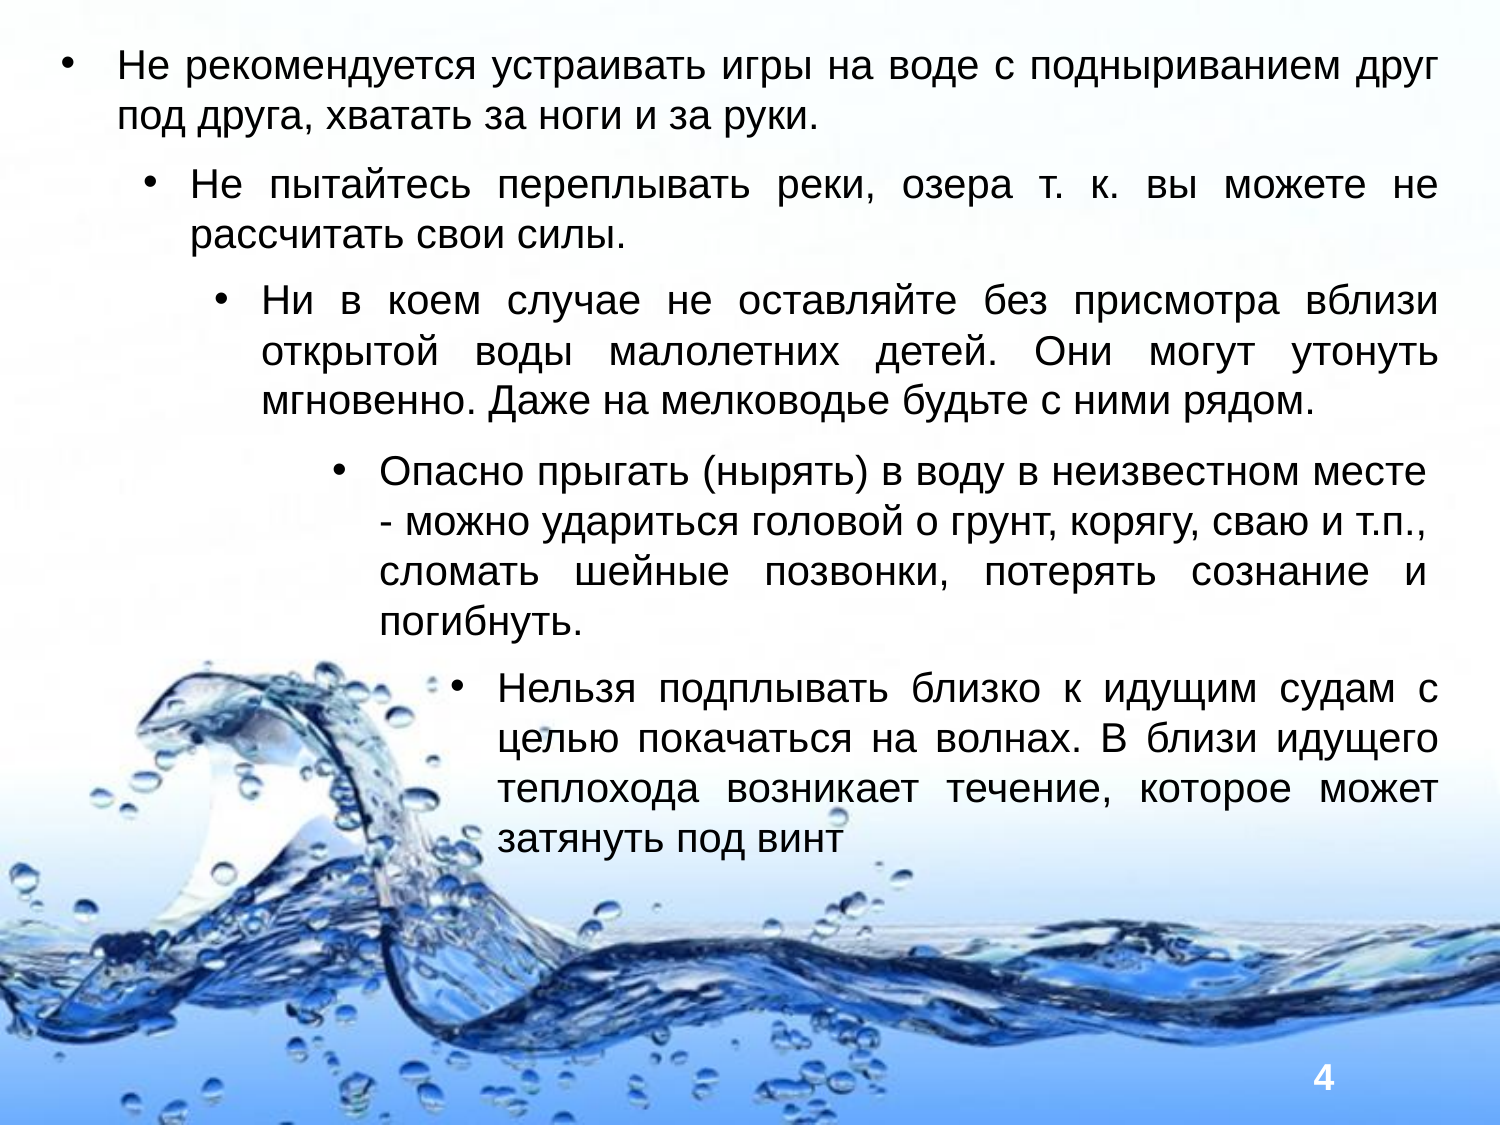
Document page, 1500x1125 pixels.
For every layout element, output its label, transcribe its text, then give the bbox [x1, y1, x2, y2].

title Не рекомендуется устраивать игры на воде с подныриванием друг под друга, хватать за ноги и за руки. [52, 29, 1448, 173]
text_box Не пытайтесь переплывать реки, озера т. к. вы можете не рассчитать свои силы. [135, 148, 1447, 264]
slide_number 4 [1305, 1045, 1345, 1104]
picture [0, 0, 1500, 1125]
text_box Опасно прыгать (нырять) в воду в неизвестном месте - можно удариться головой о грунт, корягу, сваю и т.п., сломать шейные позвонки, потерять сознание и погибнуть. [324, 436, 1435, 652]
text_box Ни в коем случае не оставляйте без присмотра вблизи открытой воды малолетних детей. Они могут утонуть мгновенно. Даже на мелководье будьте с ними рядом. [206, 265, 1447, 431]
text_box Нельзя подплывать близко к идущим судам с целью покачаться на волнах. В близи идущего теплохода возникает течение, которое может затянуть под винт [442, 653, 1447, 868]
